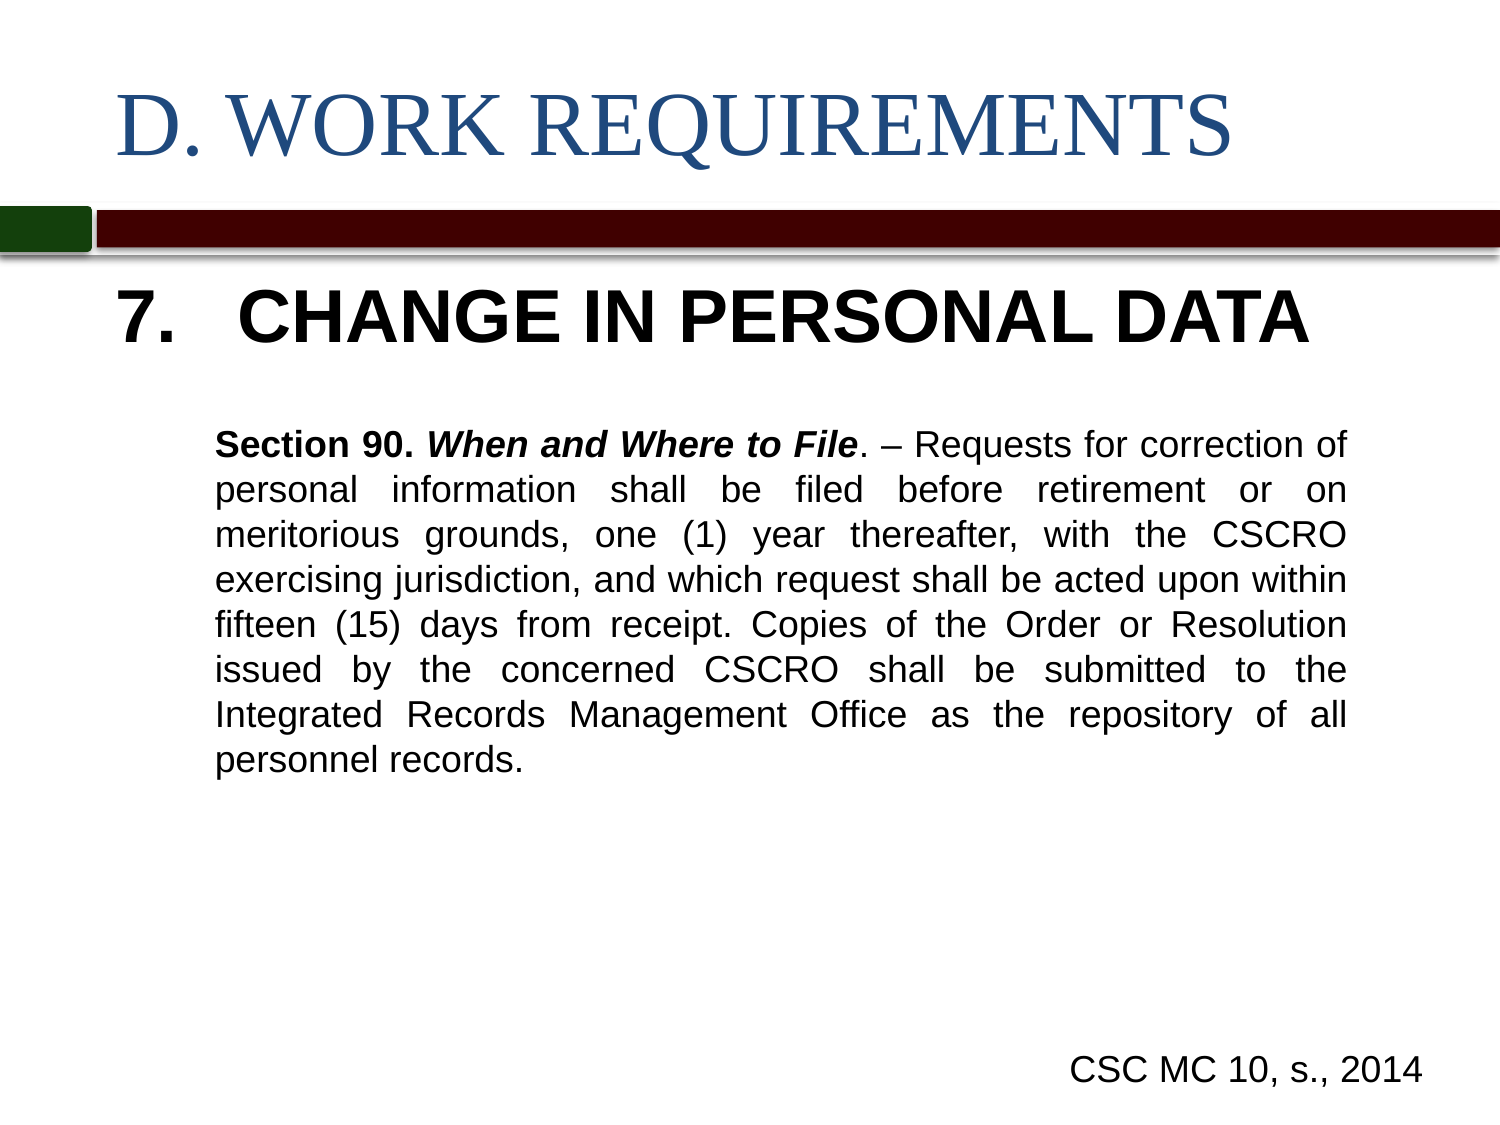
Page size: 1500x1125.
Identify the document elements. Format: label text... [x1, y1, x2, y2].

text_box CSC MC 10, s., 2014 [650, 1037, 1438, 1098]
title D. WORK REQUIREMENTS [100, 37, 1438, 200]
text_box Section 90. When and Where to File. – Requests for correction of personal information shall be filed before retirement or on meritorious grounds, one (1) year thereafter, with the CSCRO exercising jurisdiction, and which request shall be acted upon within fifteen (15) days from receipt. Copies of the Order or Resolution issued by the concerned CSCRO shall be submitted to the Integrated Records Management Office as the repository of all personnel records. [200, 412, 1363, 788]
list CHANGE IN PERSONAL DATA [100, 260, 1438, 413]
